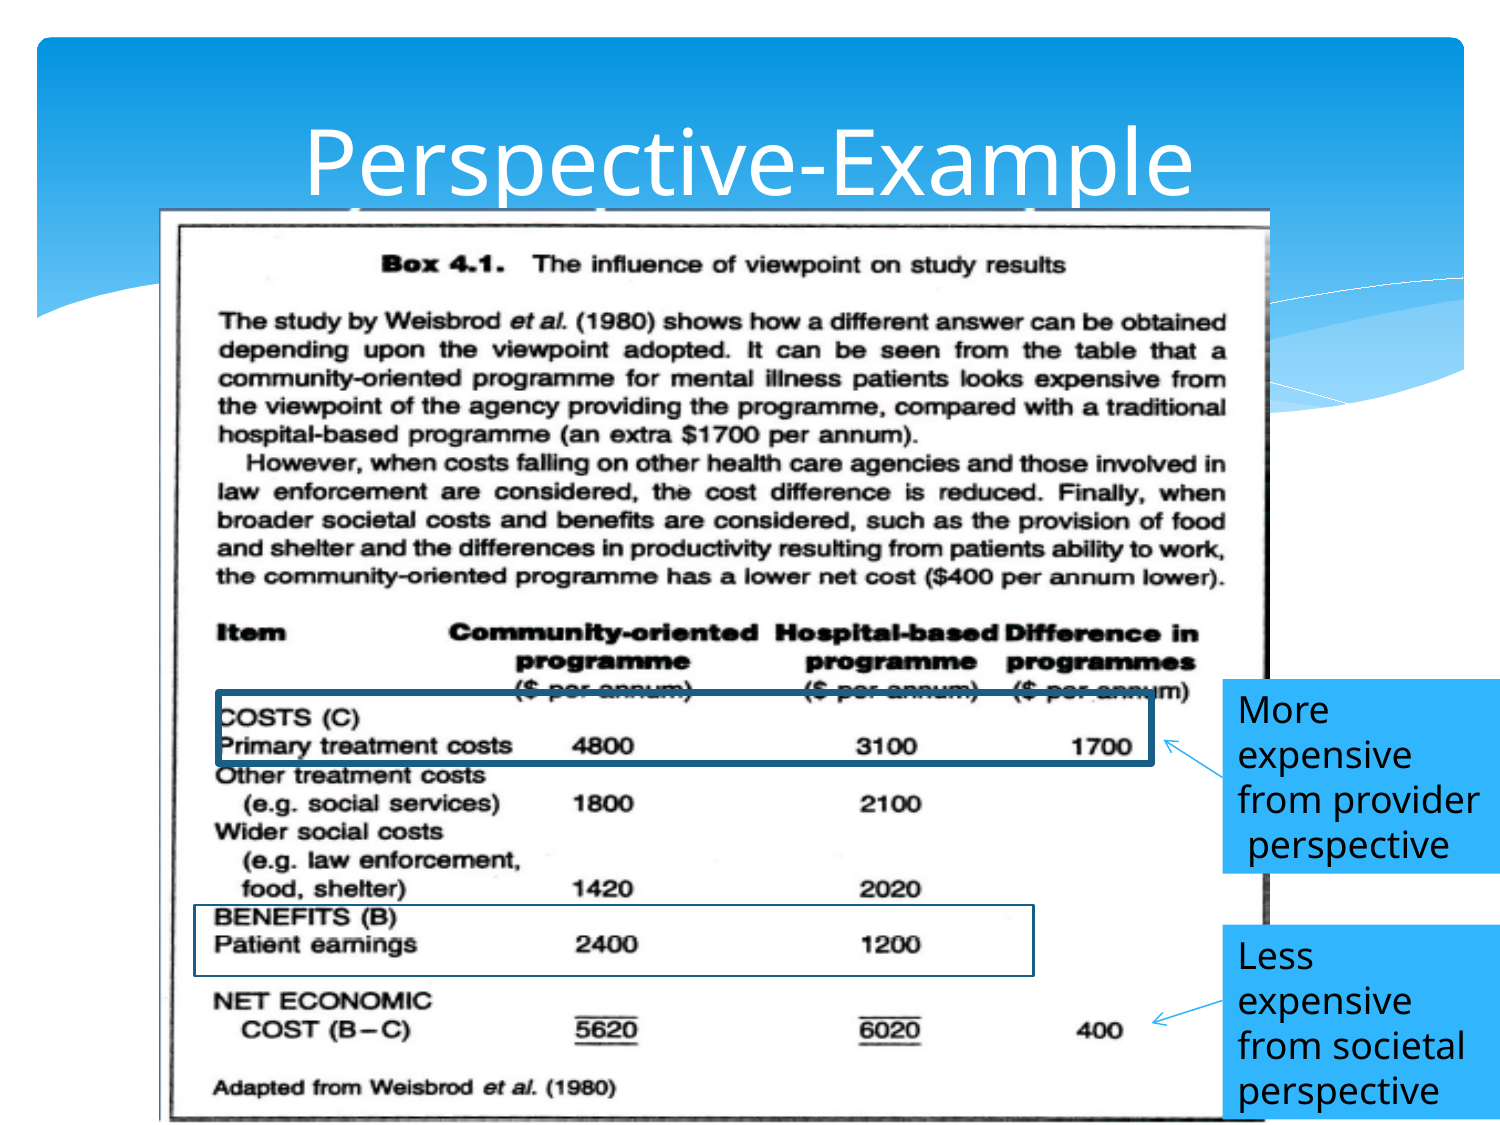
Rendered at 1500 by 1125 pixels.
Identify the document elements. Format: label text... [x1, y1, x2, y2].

picture [159, 207, 1270, 1125]
text_box Less expensive from societal perspective [1276, 924, 1500, 1120]
title Perspective-Example [75, 55, 1425, 261]
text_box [1163, 739, 1223, 778]
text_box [1151, 1000, 1223, 1024]
text_box More expensive from provider perspective [1276, 679, 1500, 874]
